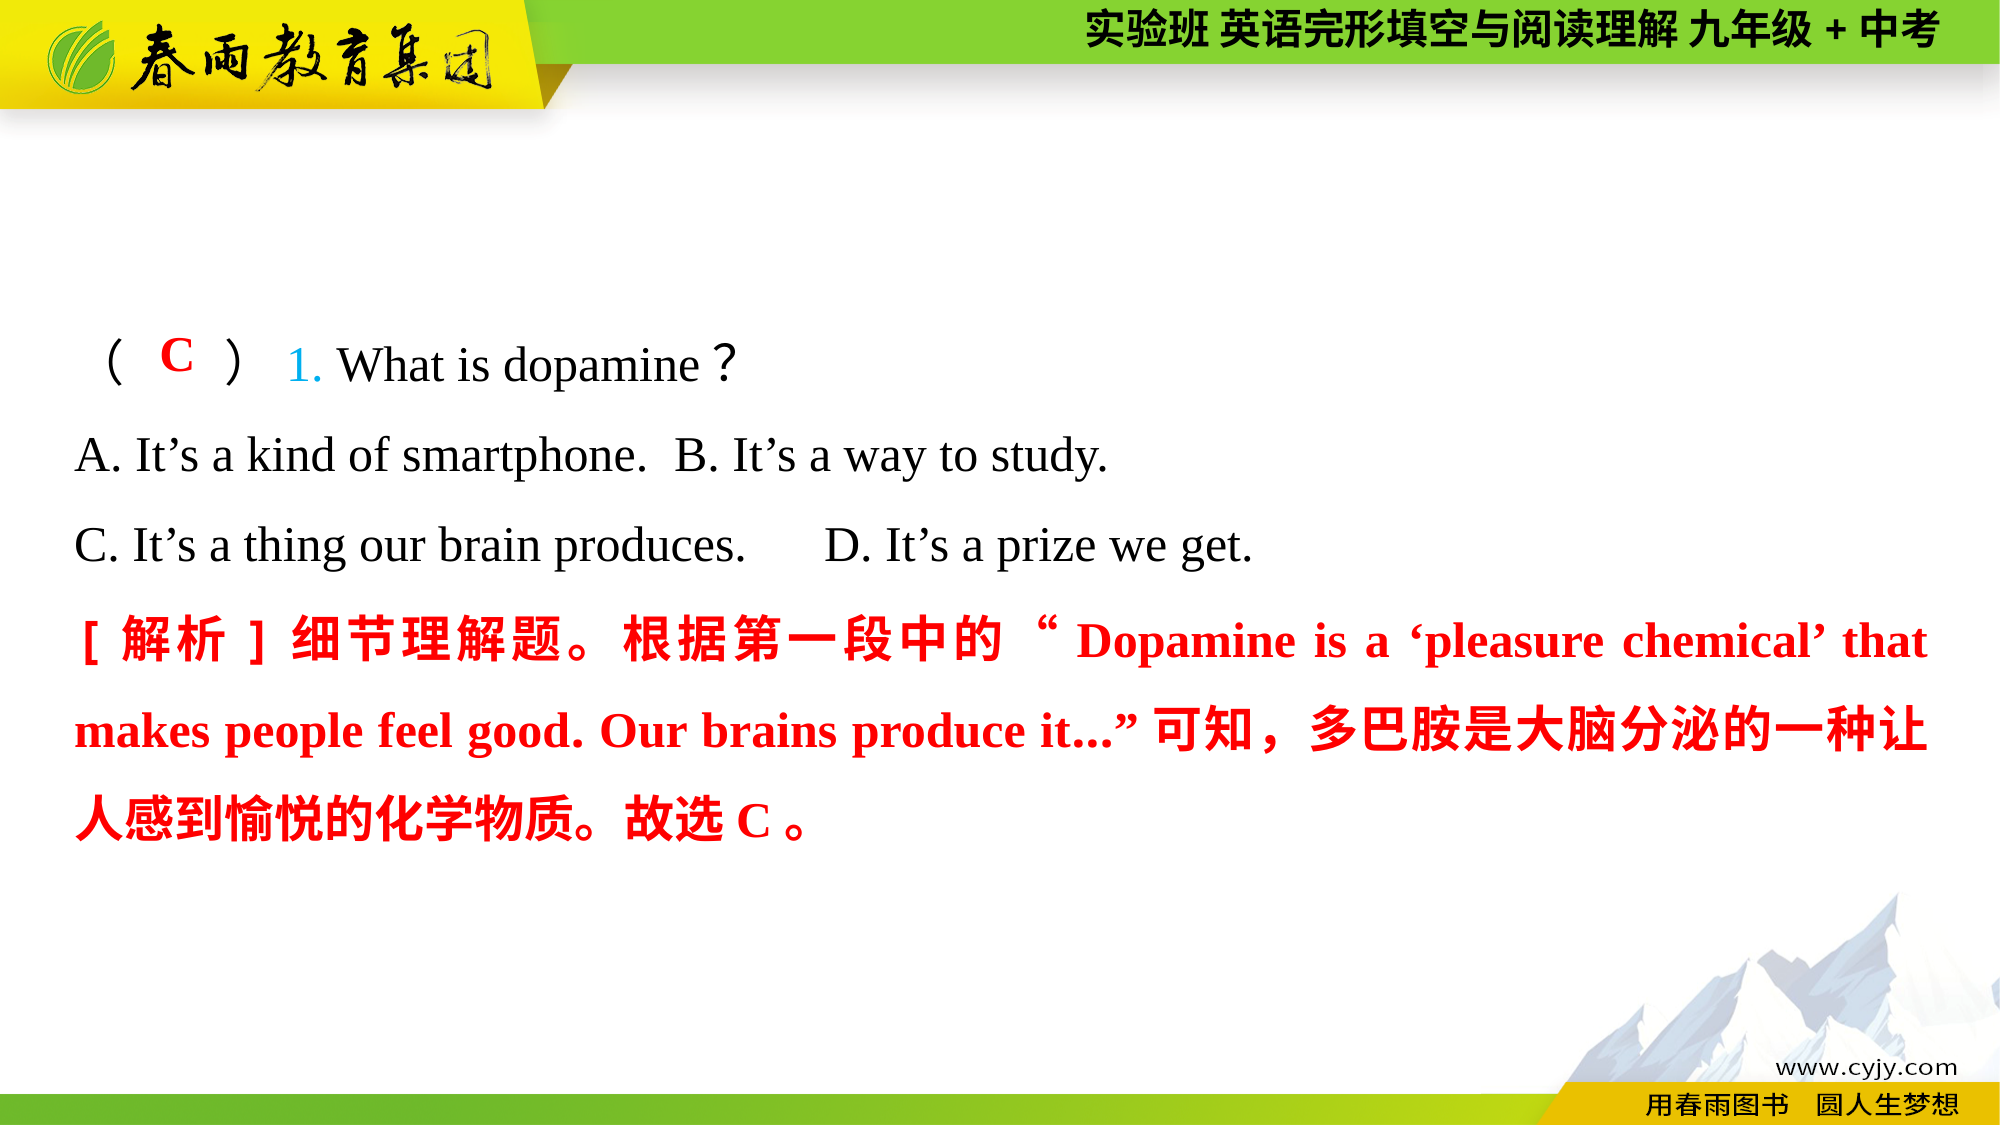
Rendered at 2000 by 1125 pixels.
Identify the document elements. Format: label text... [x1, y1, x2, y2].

text_box [解析]细节理解题。根据第一段中的“Dopamine is a ‘pleasure chemical’ that makes people feel good. Our brains produce it...”可知，多巴胺是大脑分泌的一种让人感到愉悦的化学物质。故选C。 [59, 569, 1944, 855]
picture [0, 0, 2000, 1125]
text_box C [144, 314, 211, 390]
list （ ）1. What is dopamine？ A. It’s a kind of smartphone. B. It’s a way to study. C. It’s a thing our brain produces. D. It’s a prize we get. [59, 293, 1944, 569]
